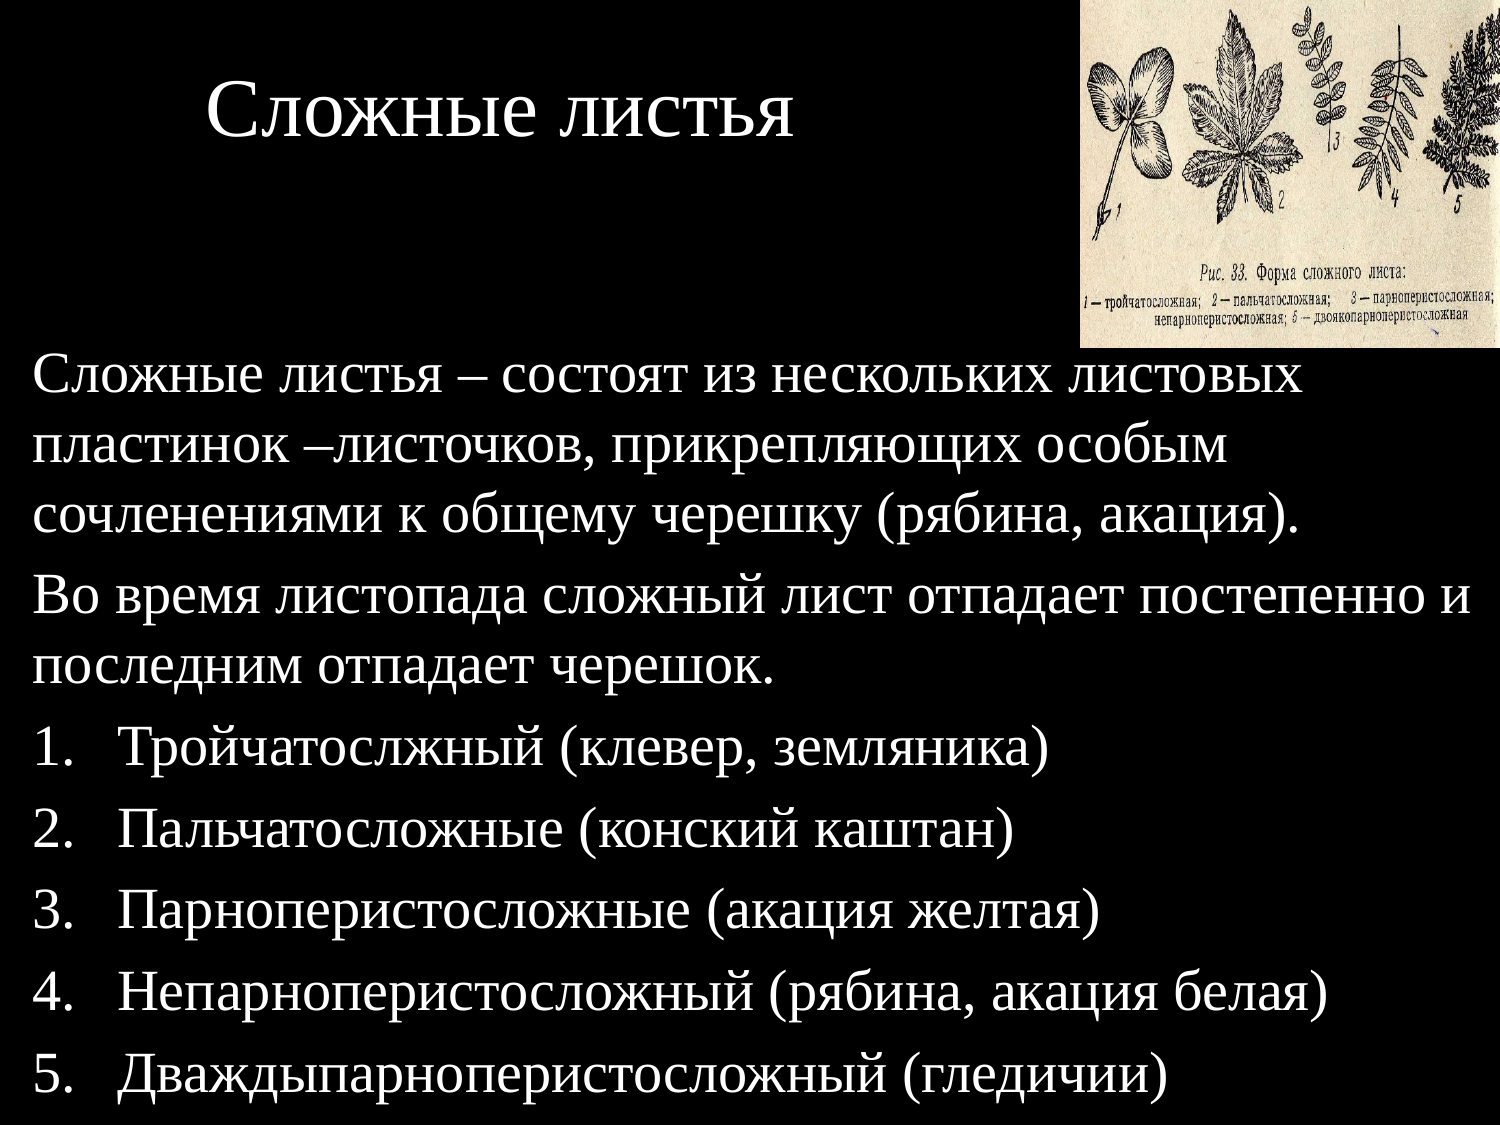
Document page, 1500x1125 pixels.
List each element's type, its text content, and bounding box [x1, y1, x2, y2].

list Сложные листья – состоят из нескольких листовых пластинок –листочков, прикрепляющих особым сочленениями к общему черешку (рябина, акация). Во время листопада сложный лист отпадает постепенно и последним отпадает черешок. Тройчатослжный (клевер, земляника) Пальчатосложные (конский каштан) Парноперистосложные (акация желтая) Непарноперистосложный (рябина, акация белая) Дваждыпарноперистосложный (гледичии) [17, 326, 1500, 1125]
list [1080, 0, 1500, 349]
title Сложные листья [75, 45, 928, 161]
